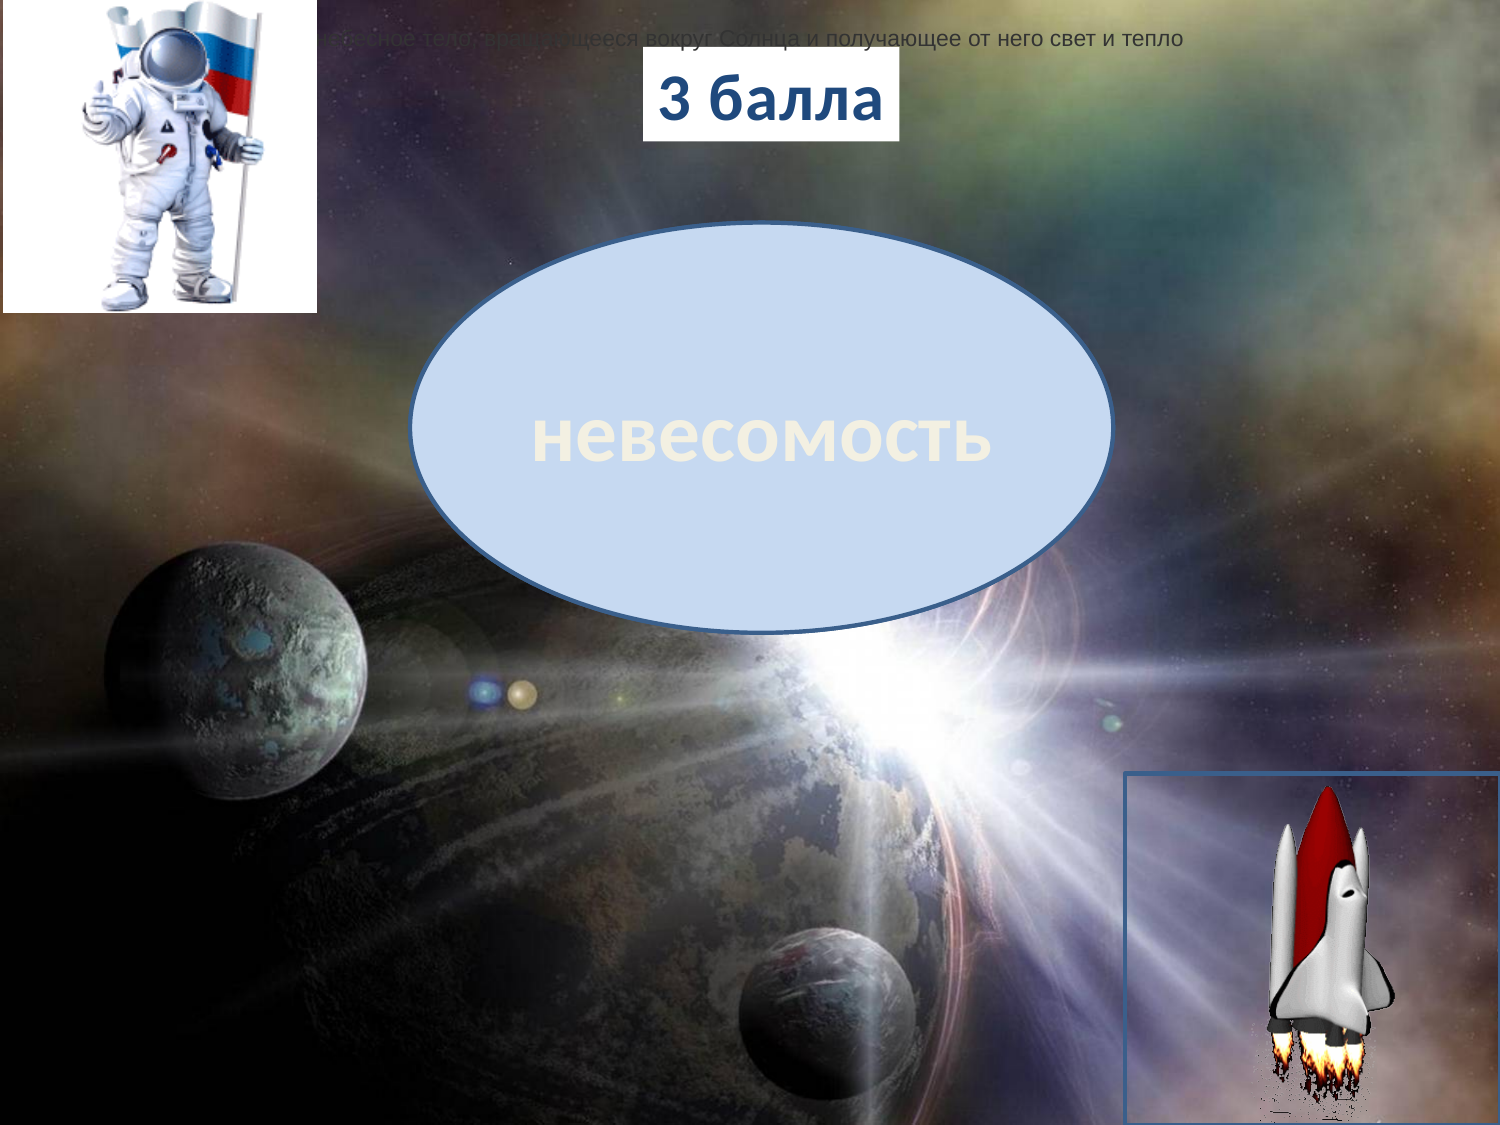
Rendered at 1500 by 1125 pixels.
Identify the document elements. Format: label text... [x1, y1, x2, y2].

text_box [1123, 771, 1500, 1125]
picture [0, 0, 1500, 1125]
text_box [407, 220, 1116, 635]
text_box небесное тело, вращающееся вокруг Солнца и получающее от него свет и тепло [322, 16, 1200, 59]
text_box 3 балла [643, 59, 900, 142]
